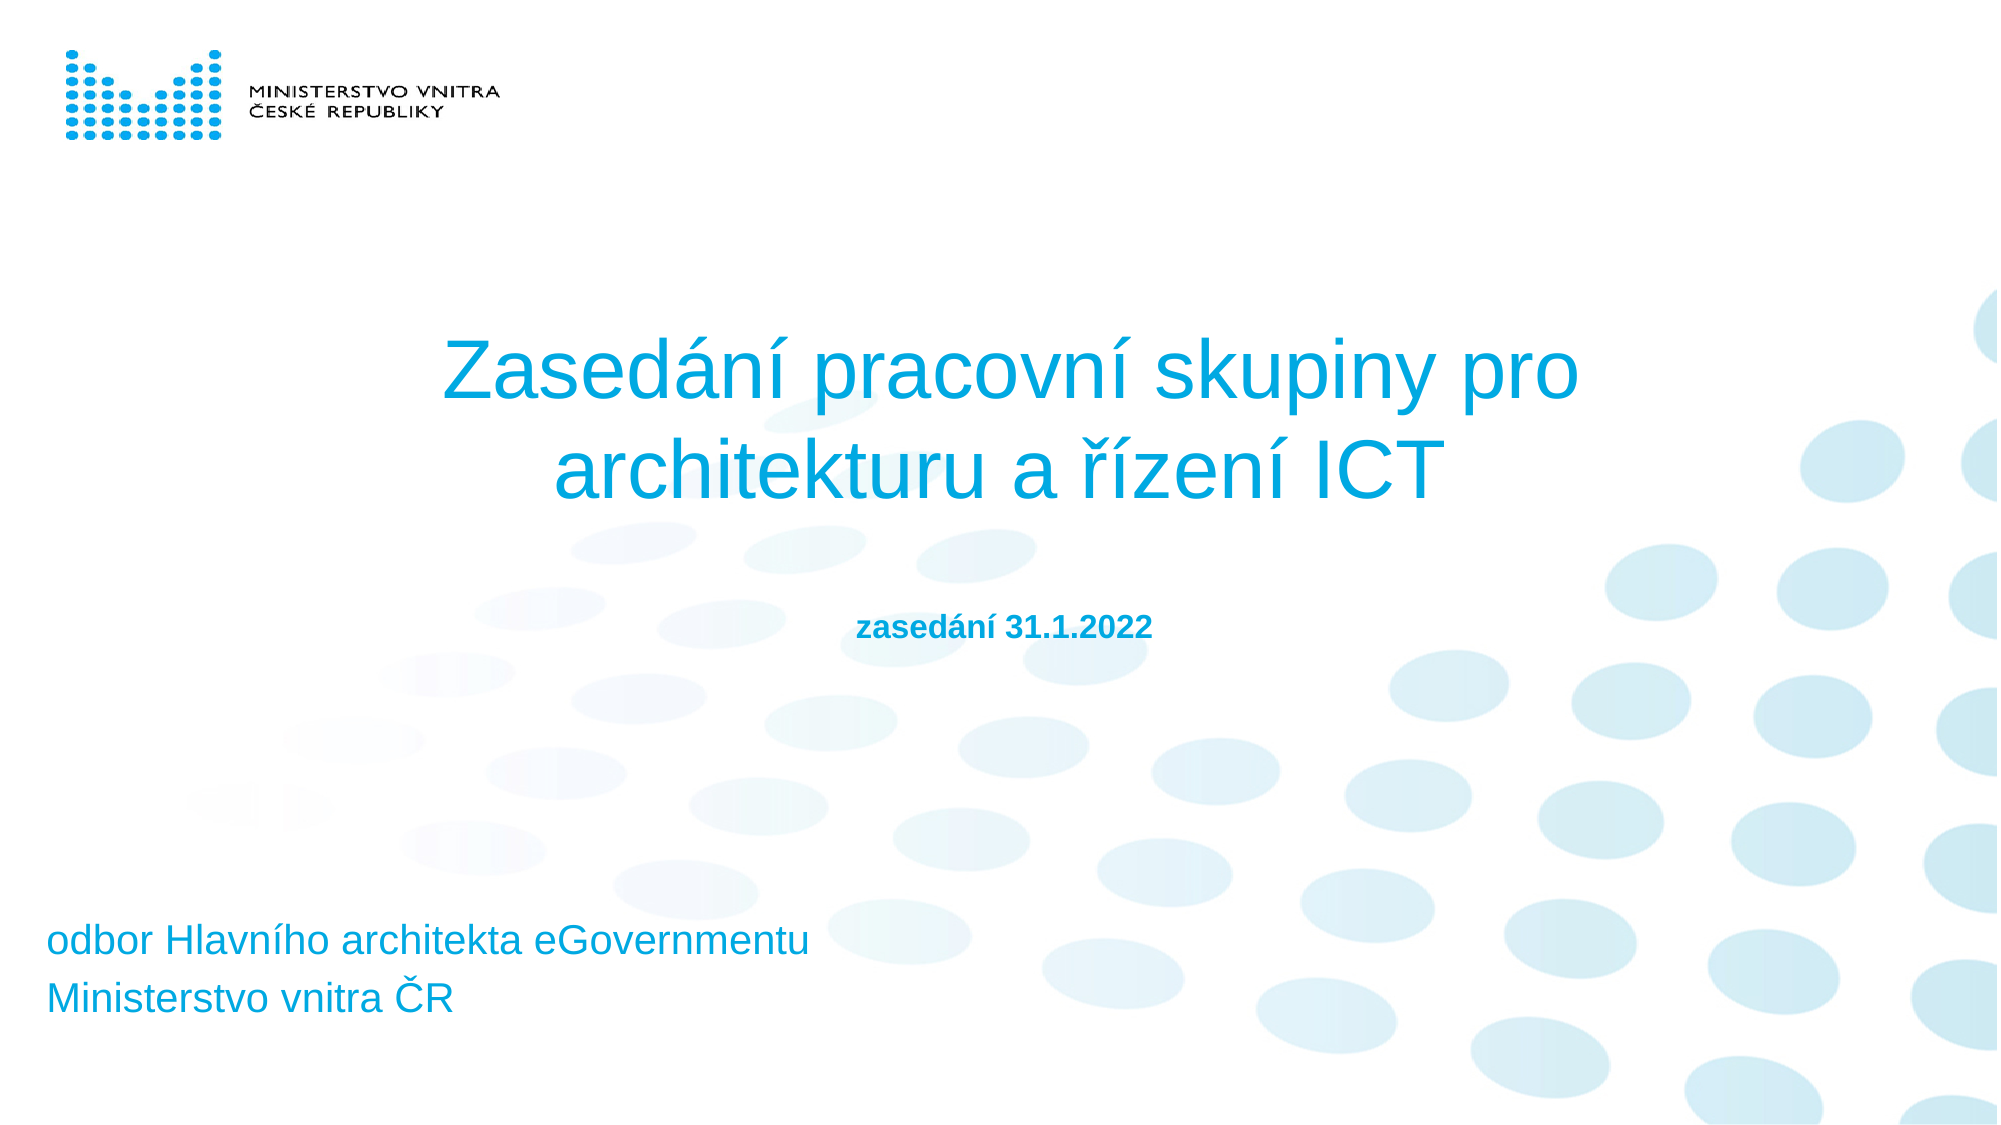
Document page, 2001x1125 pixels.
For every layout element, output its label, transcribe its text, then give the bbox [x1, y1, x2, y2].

text_box Zasedání pracovní skupiny pro architekturu a řízení ICT zasedání 31.1.2022 [208, 208, 1792, 653]
picture [0, 0, 2000, 1125]
subtitle odbor Hlavního architekta eGovernmentu Ministerstvo vnitra ČR [31, 905, 1432, 1094]
